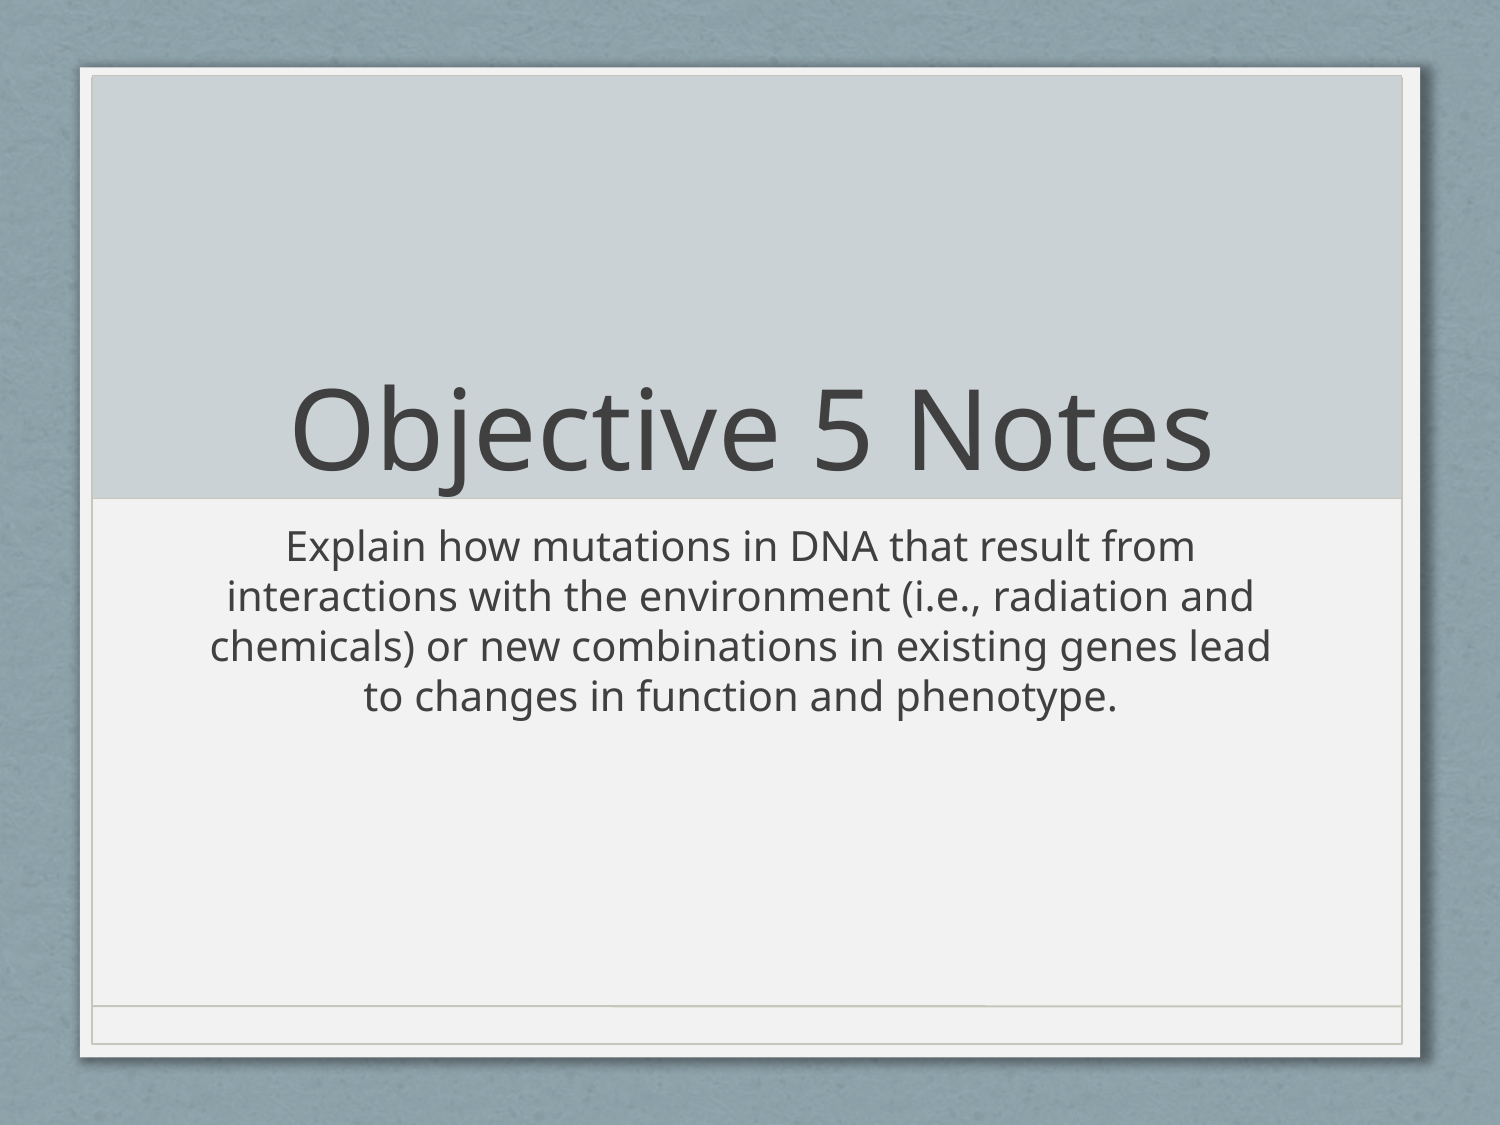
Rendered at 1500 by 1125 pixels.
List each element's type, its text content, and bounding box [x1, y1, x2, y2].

subtitle Explain how mutations in DNA that result from interactions with the environment (i.e., radiation and chemicals) or new combinations in existing genes lead to changes in function and phenotype. [174, 512, 1307, 775]
title Objective 5 Notes [150, 184, 1355, 500]
